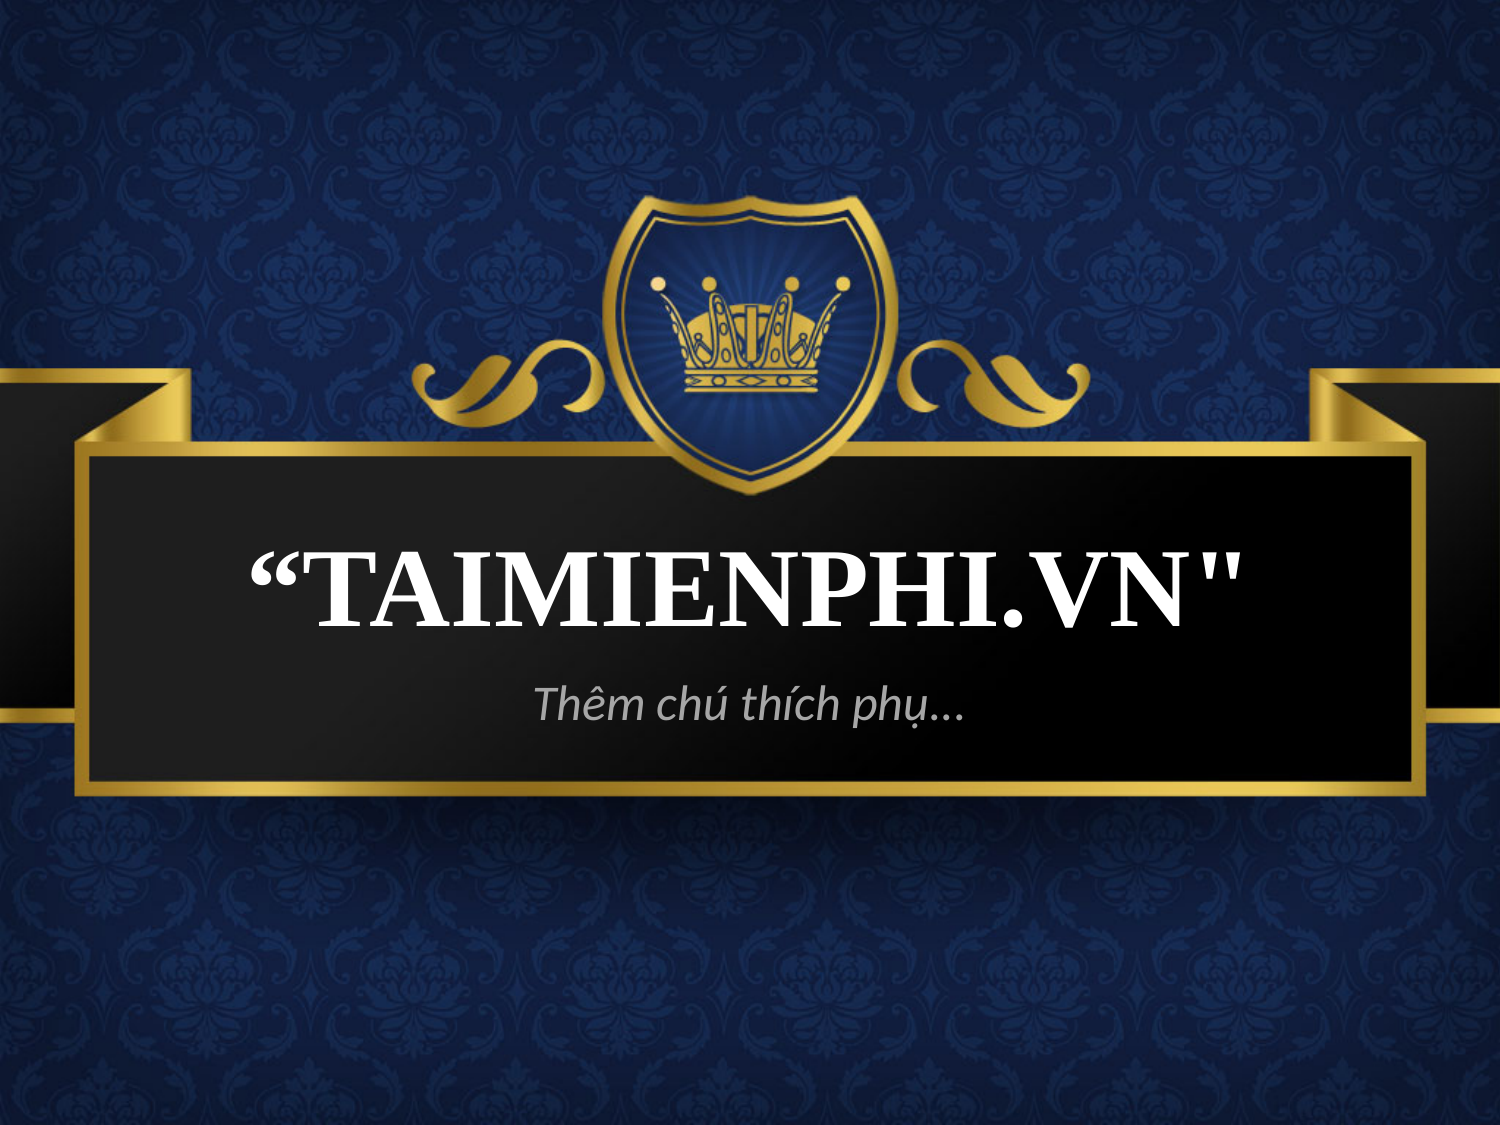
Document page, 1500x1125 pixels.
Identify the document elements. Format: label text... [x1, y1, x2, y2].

picture [0, 0, 1500, 1125]
subtitle Thêm chú thích phụ... [99, 662, 1401, 738]
title “TAIMIENPHI.VN" [99, 512, 1400, 650]
